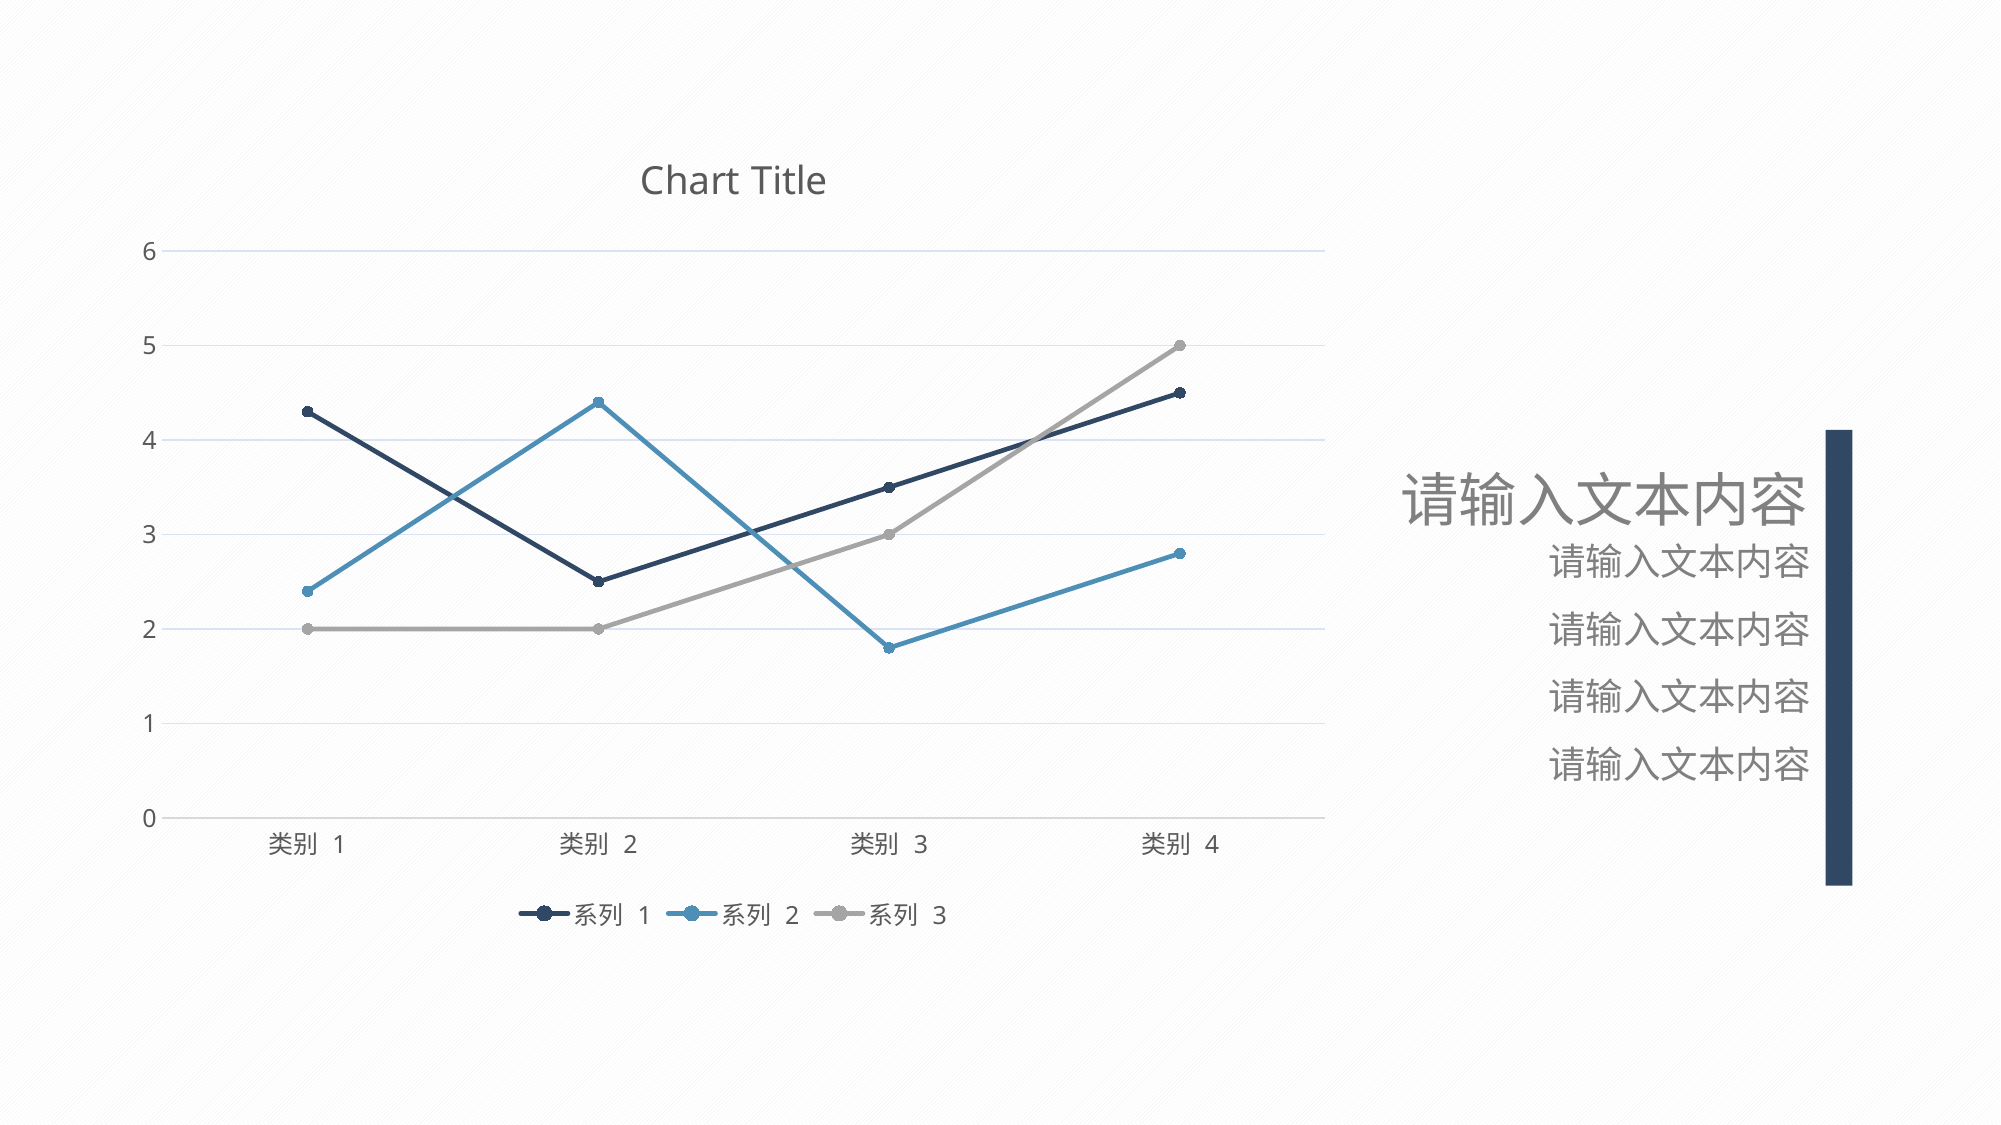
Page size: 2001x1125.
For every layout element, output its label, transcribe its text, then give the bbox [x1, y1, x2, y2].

text_box 请输入文本内容 [1385, 315, 1823, 540]
chart [117, 116, 1350, 939]
text_box [1824, 429, 1853, 887]
text_box 请输入文本内容 请输入文本内容 请输入文本内容 请输入文本内容 [1350, 508, 1826, 794]
